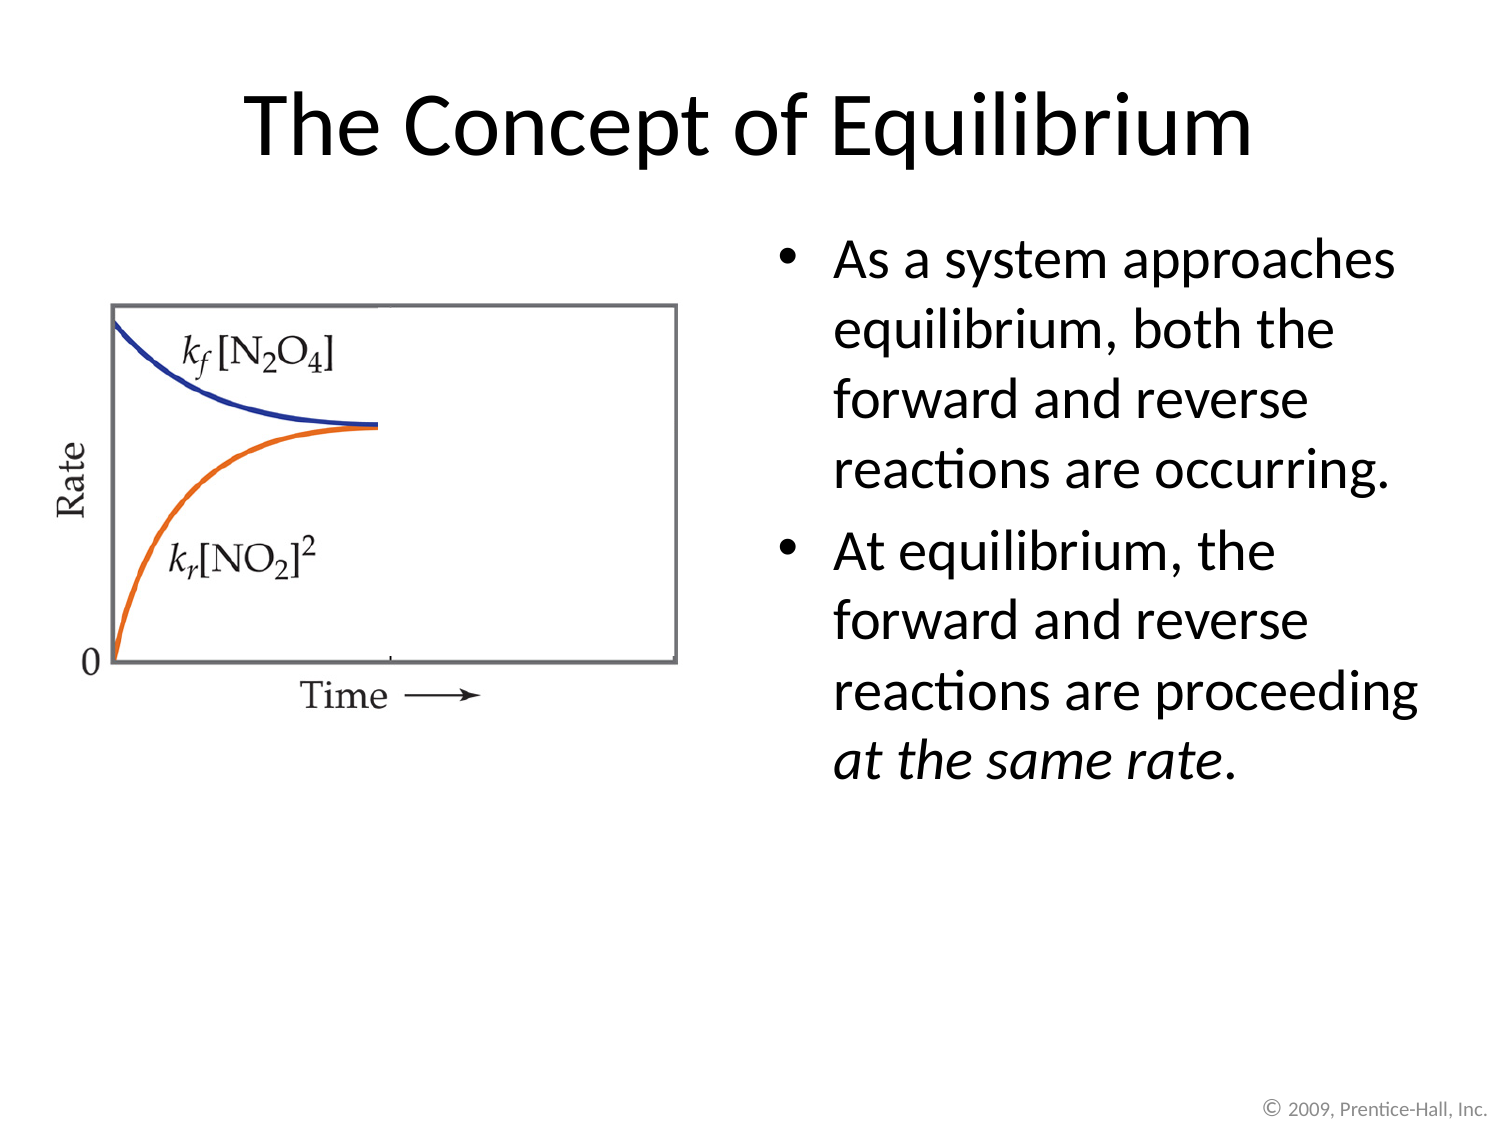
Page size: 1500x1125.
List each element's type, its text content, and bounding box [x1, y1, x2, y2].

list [43, 234, 688, 730]
footer © 2009, Prentice-Hall, Inc. [1237, 1087, 1500, 1125]
title The Concept of Equilibrium [0, 24, 1500, 213]
list As a system approaches equilibrium, both the forward and reverse reactions are occurring. At equilibrium, the forward and reverse reactions are proceeding at the same rate. [762, 212, 1475, 975]
